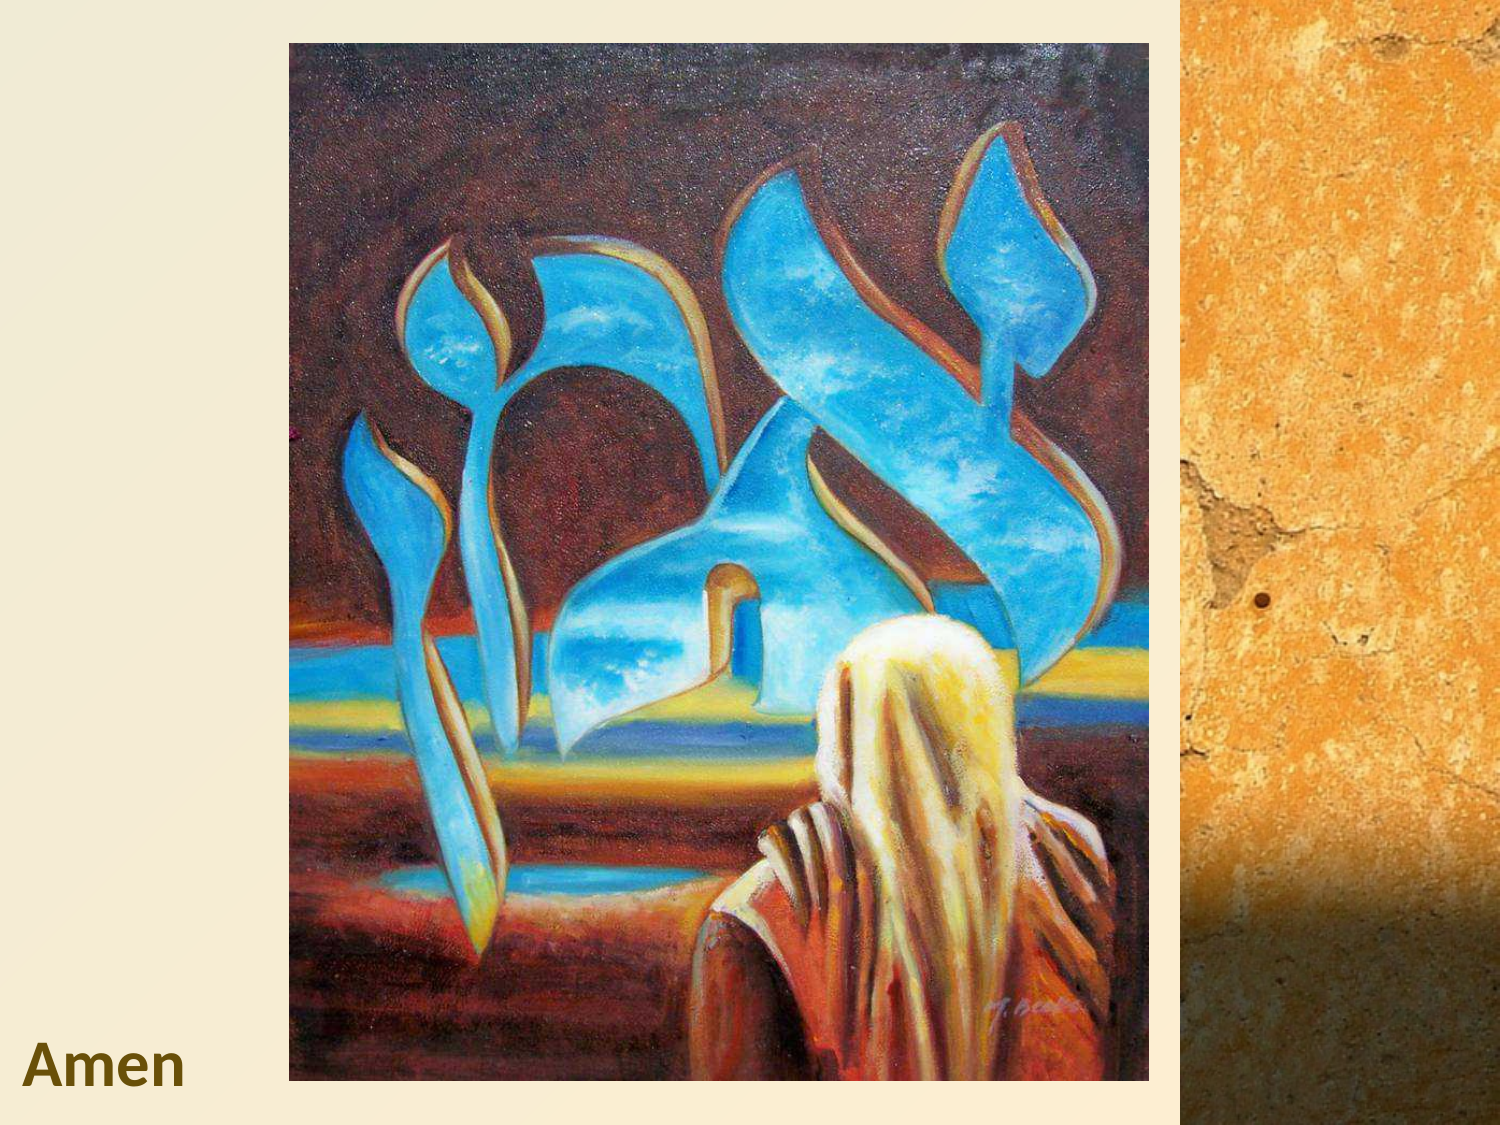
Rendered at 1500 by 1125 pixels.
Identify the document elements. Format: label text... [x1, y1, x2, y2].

text_box Amen [1, 1012, 207, 1107]
picture [288, 42, 1150, 1081]
picture [1180, 0, 1500, 1125]
